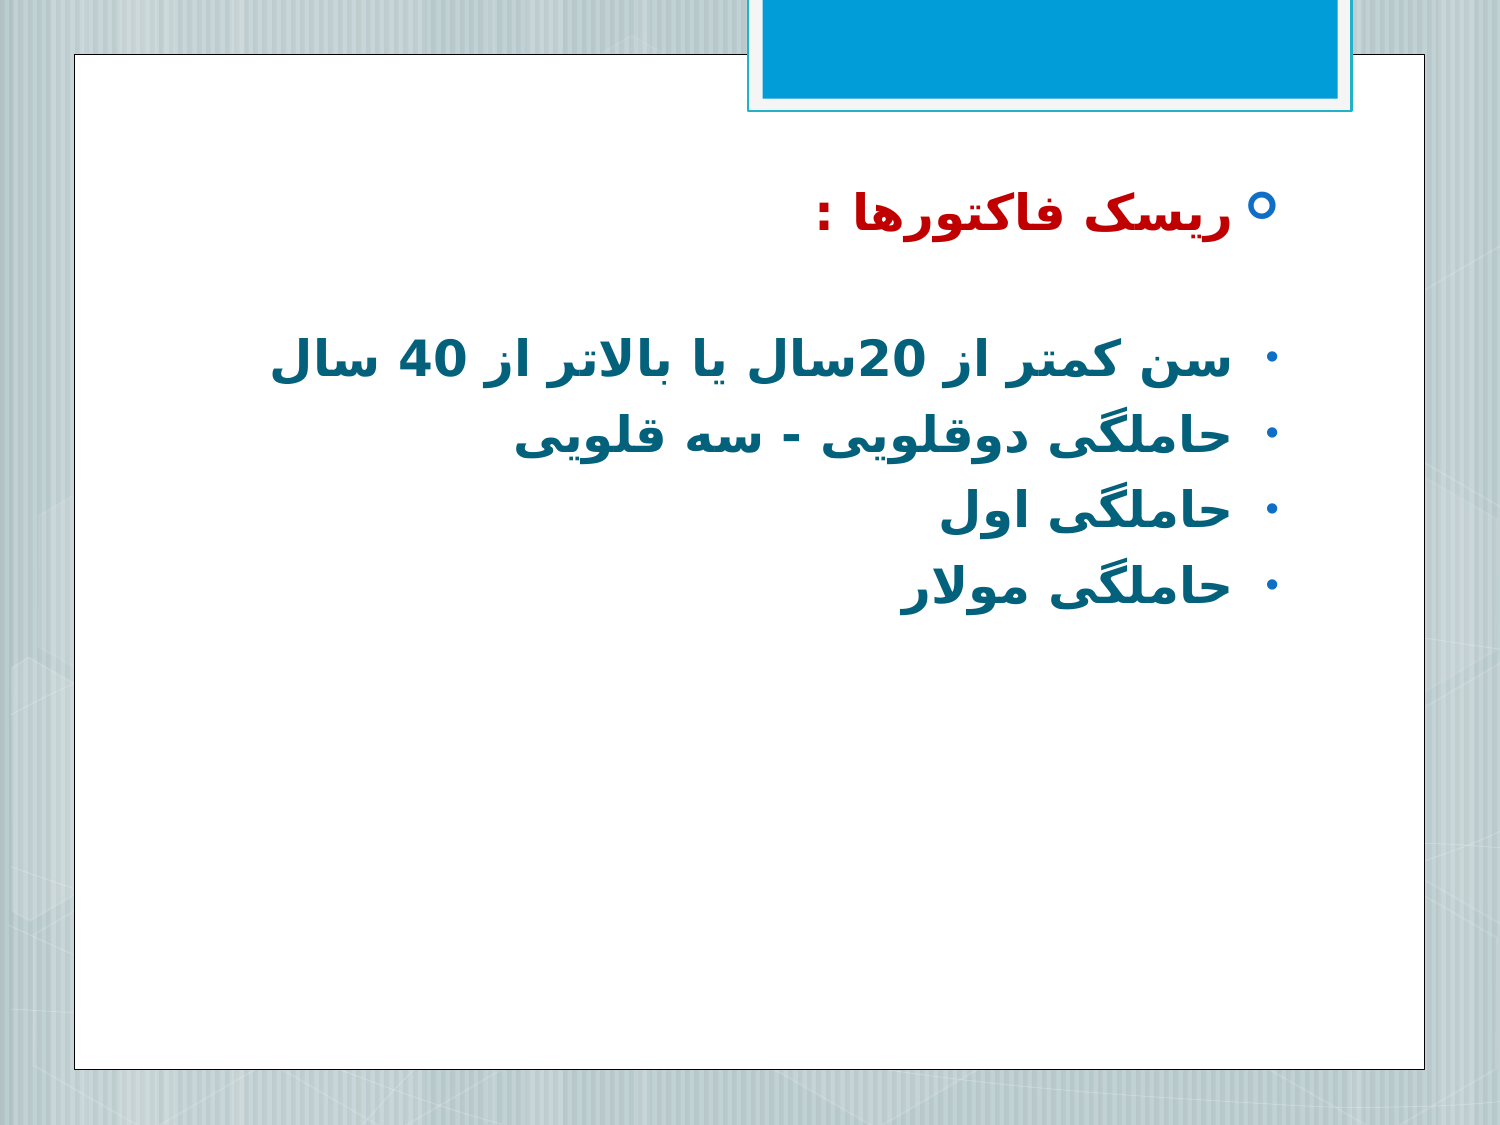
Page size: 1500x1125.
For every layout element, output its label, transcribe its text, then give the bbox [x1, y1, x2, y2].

list ریسک فاکتورها : سن کمتر از 20سال یا بالاتر از 40 سال حاملگی دوقلویی - سه قلویی حاملگی اول حاملگی مولار [171, 172, 1306, 957]
